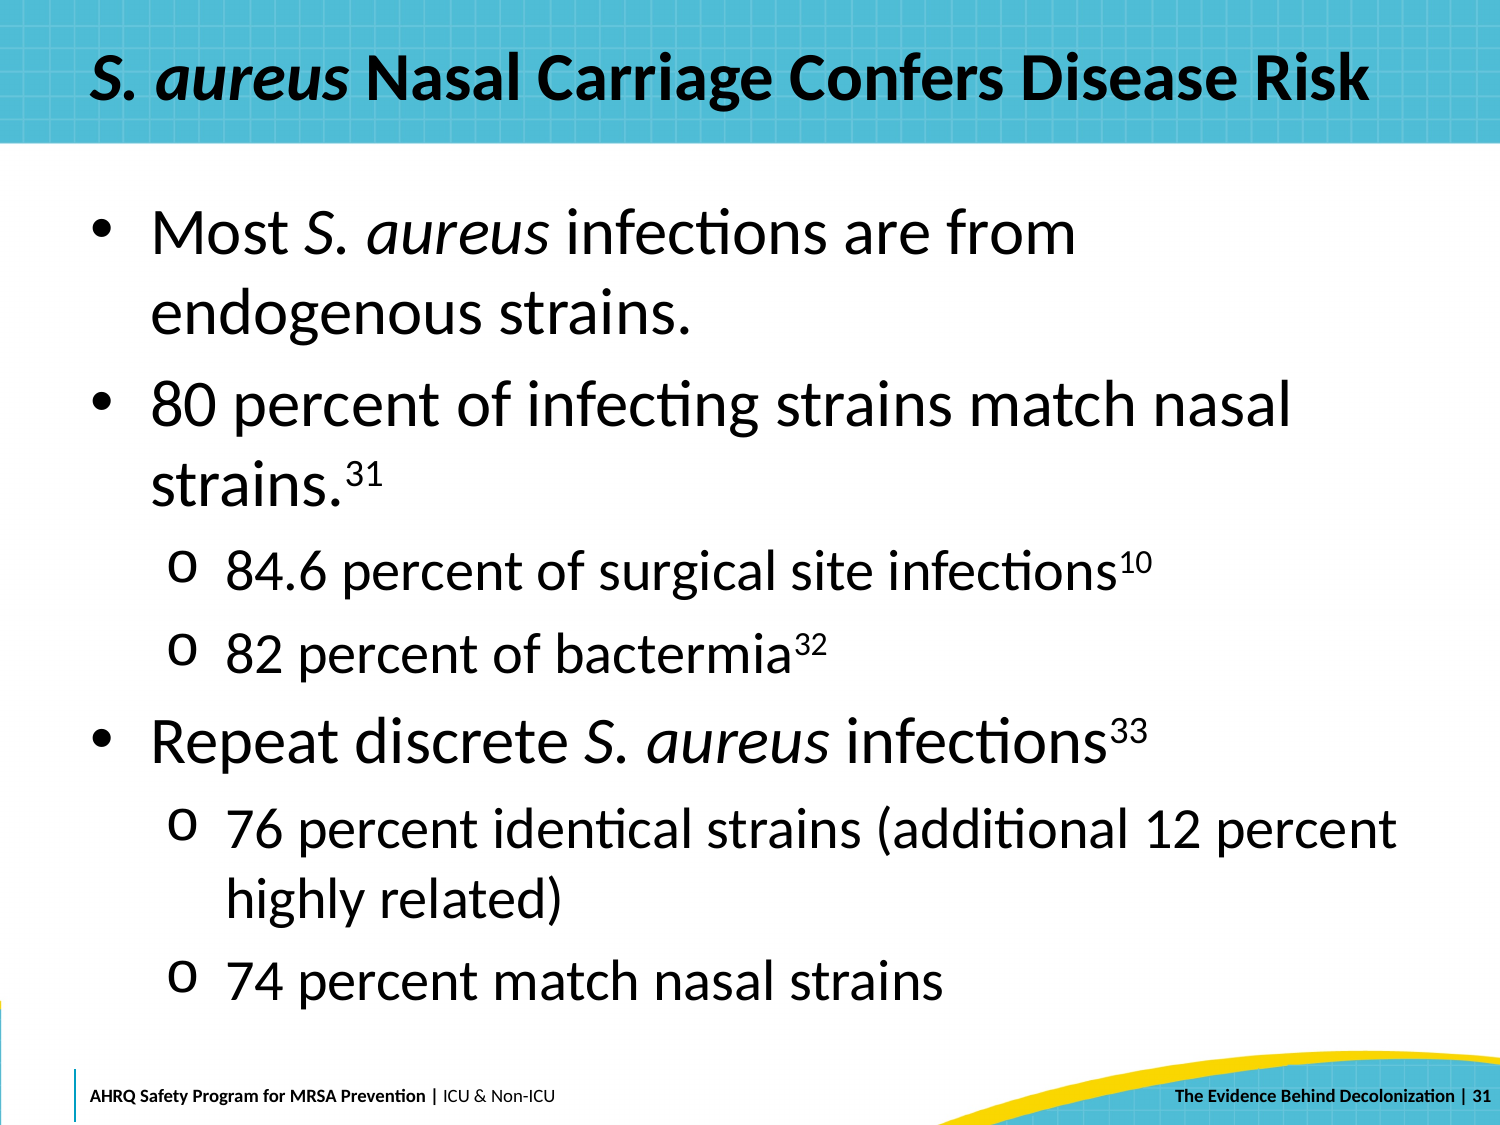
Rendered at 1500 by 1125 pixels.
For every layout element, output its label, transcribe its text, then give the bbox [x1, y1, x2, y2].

picture [0, 0, 1500, 1125]
slide_number | 31 [1455, 1065, 1500, 1125]
title S. aureus Nasal Carriage Confers Disease Risk [75, 0, 1425, 150]
list Most S. aureus infections are from endogenous strains. 80 percent of infecting strains match nasal strains.31 84.6 percent of surgical site infections10 82 percent of bactermia32 Repeat discrete S. aureus infections33 76 percent identical strains (additional 12 percent highly related) 74 percent match nasal strains [75, 179, 1425, 1035]
